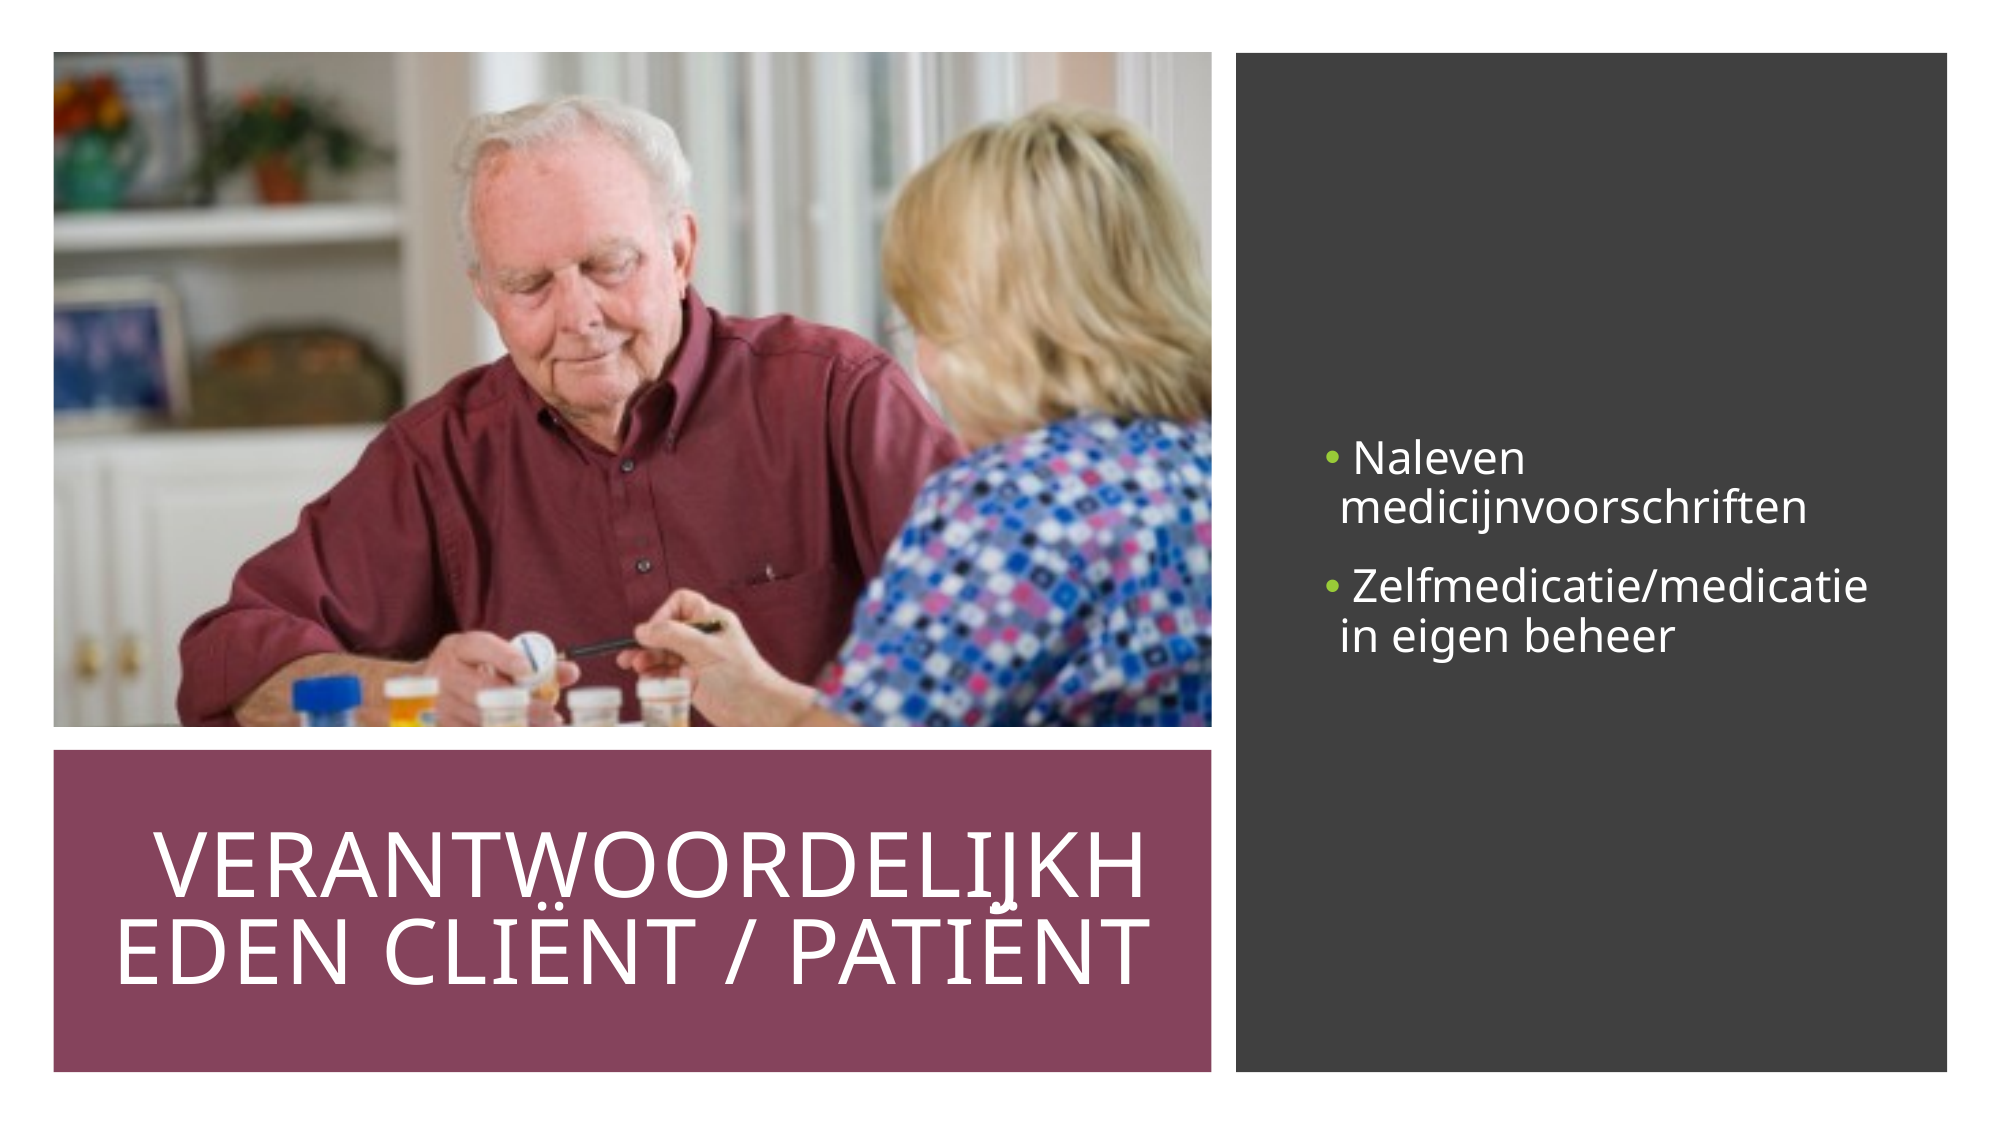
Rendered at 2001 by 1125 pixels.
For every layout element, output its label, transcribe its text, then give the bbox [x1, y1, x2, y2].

title Verantwoordelijkheden Cliënt / patiënt [85, 782, 1168, 1049]
text_box [52, 749, 1213, 1073]
list Naleven medicijnvoorschriften Zelfmedicatie/medicatie in eigen beheer [1317, 150, 1879, 947]
picture [53, 52, 1212, 727]
text_box [1235, 51, 1948, 1074]
